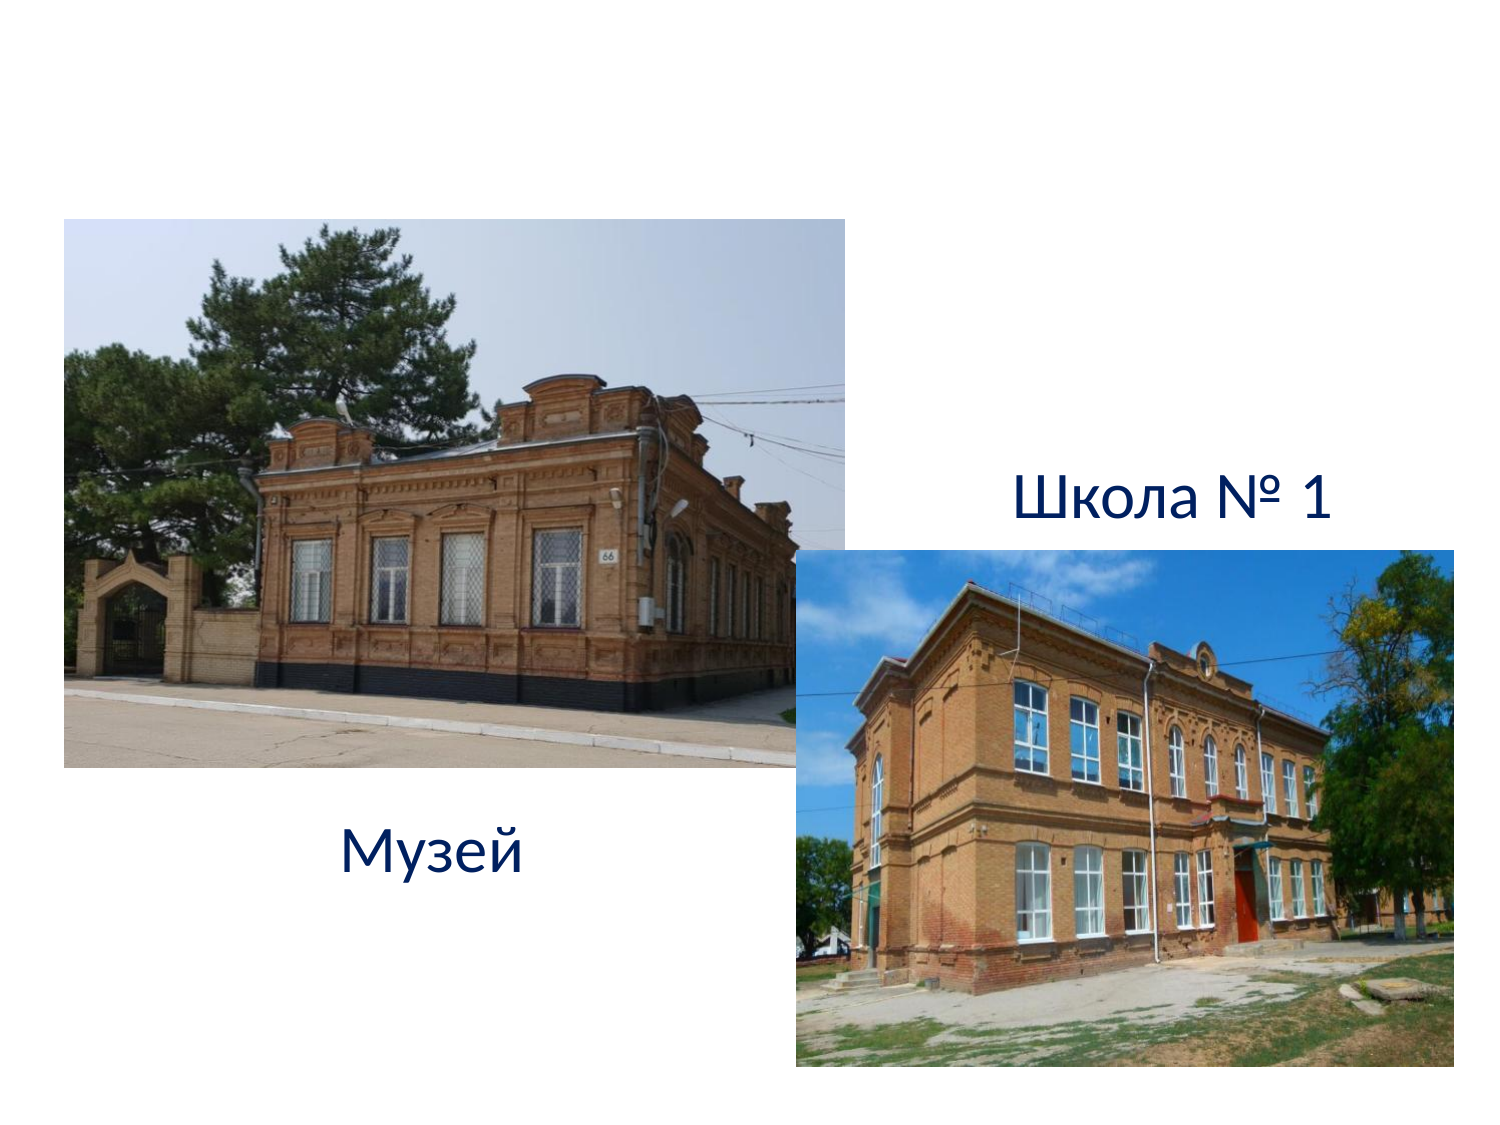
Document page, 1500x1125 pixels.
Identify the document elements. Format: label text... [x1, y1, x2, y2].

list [64, 219, 845, 769]
picture [796, 550, 1454, 1067]
text_box Музей [324, 798, 791, 894]
text_box Школа № 1 [997, 444, 1412, 539]
